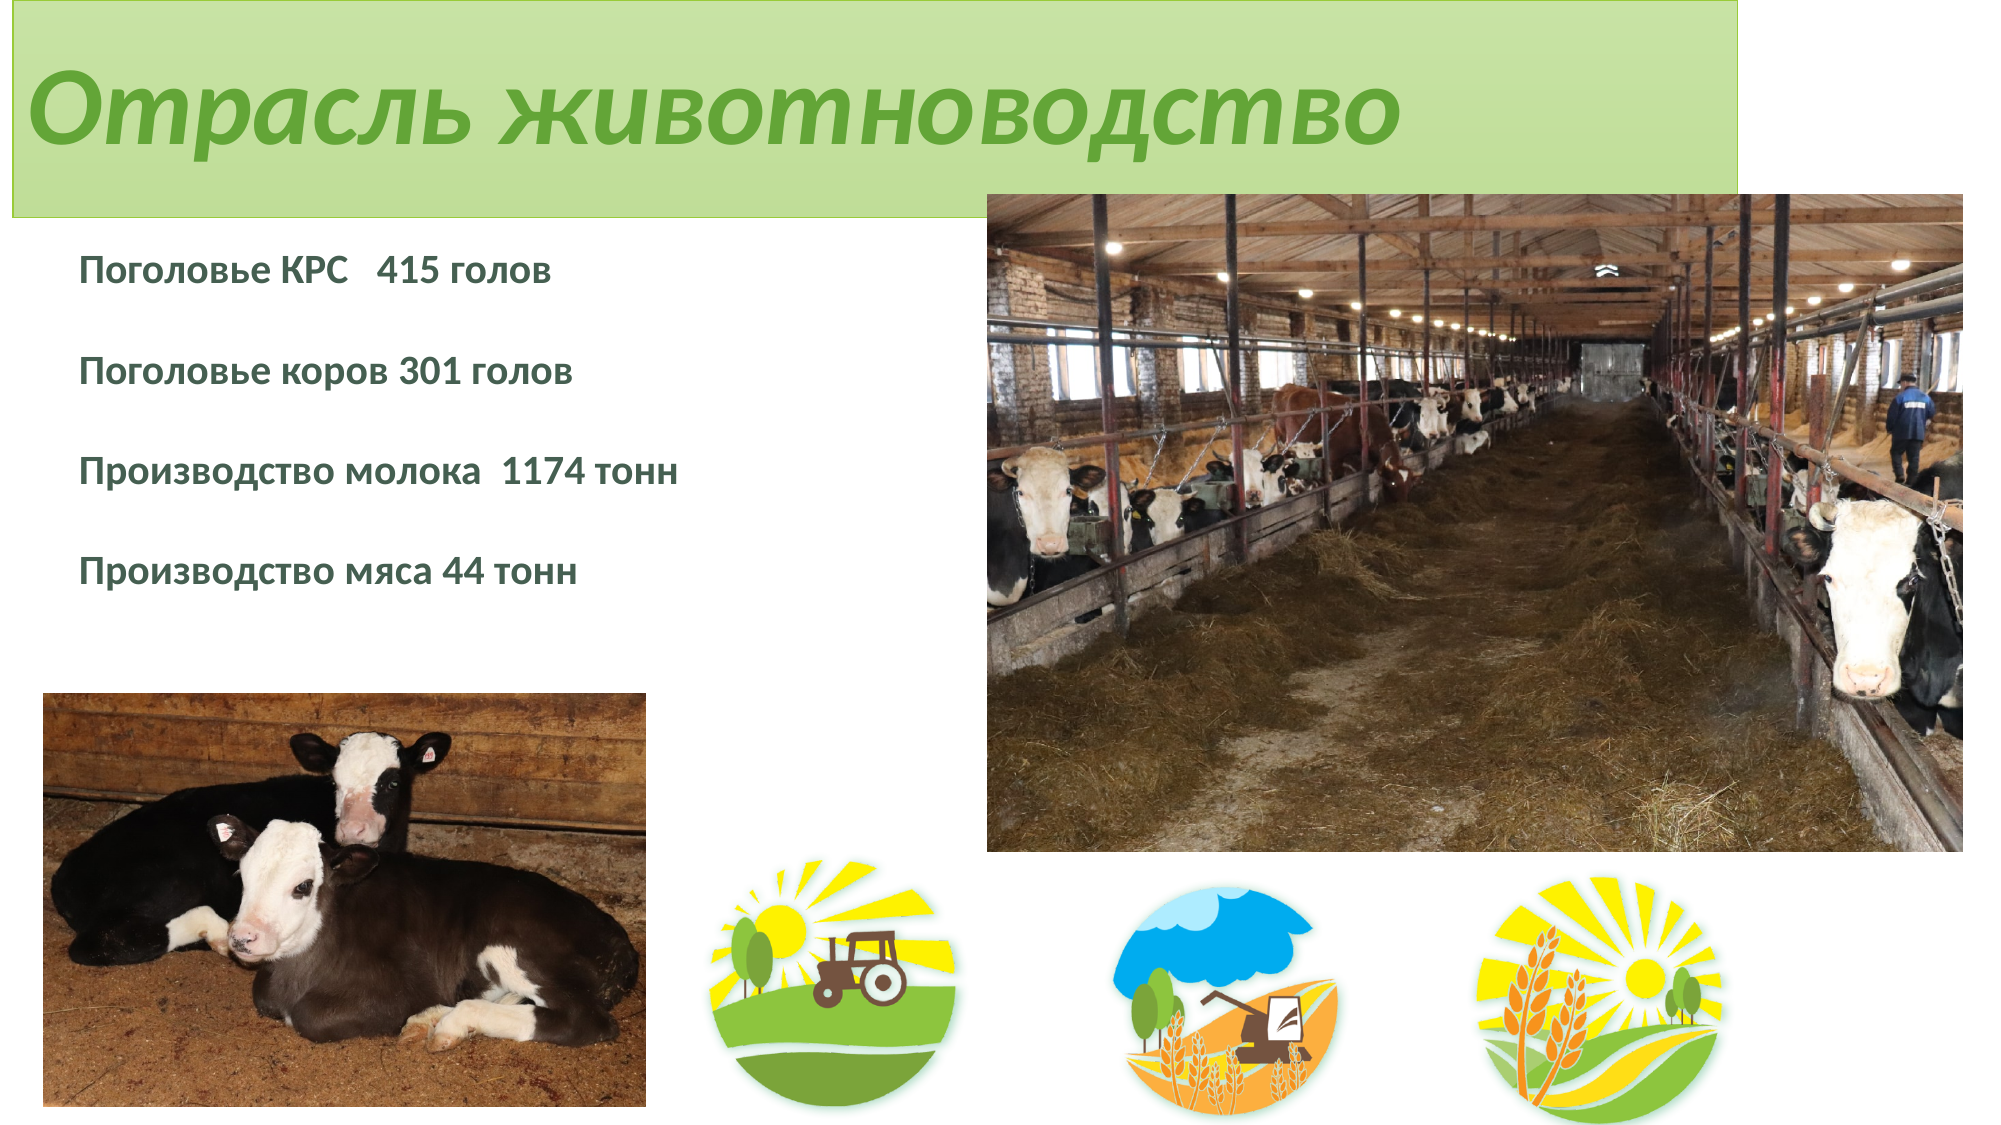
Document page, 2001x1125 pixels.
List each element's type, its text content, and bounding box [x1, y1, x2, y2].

picture [43, 693, 646, 1107]
title Отрасль животноводство [12, 0, 1738, 218]
picture [1103, 870, 1352, 1125]
picture [1474, 875, 1723, 1125]
picture [987, 194, 1963, 852]
picture [708, 860, 957, 1107]
text_box Поголовье КРС 415 голов Поголовье коров 301 голов Производство молока 1174 тонн Производство мяса 44 тонн [64, 189, 894, 600]
